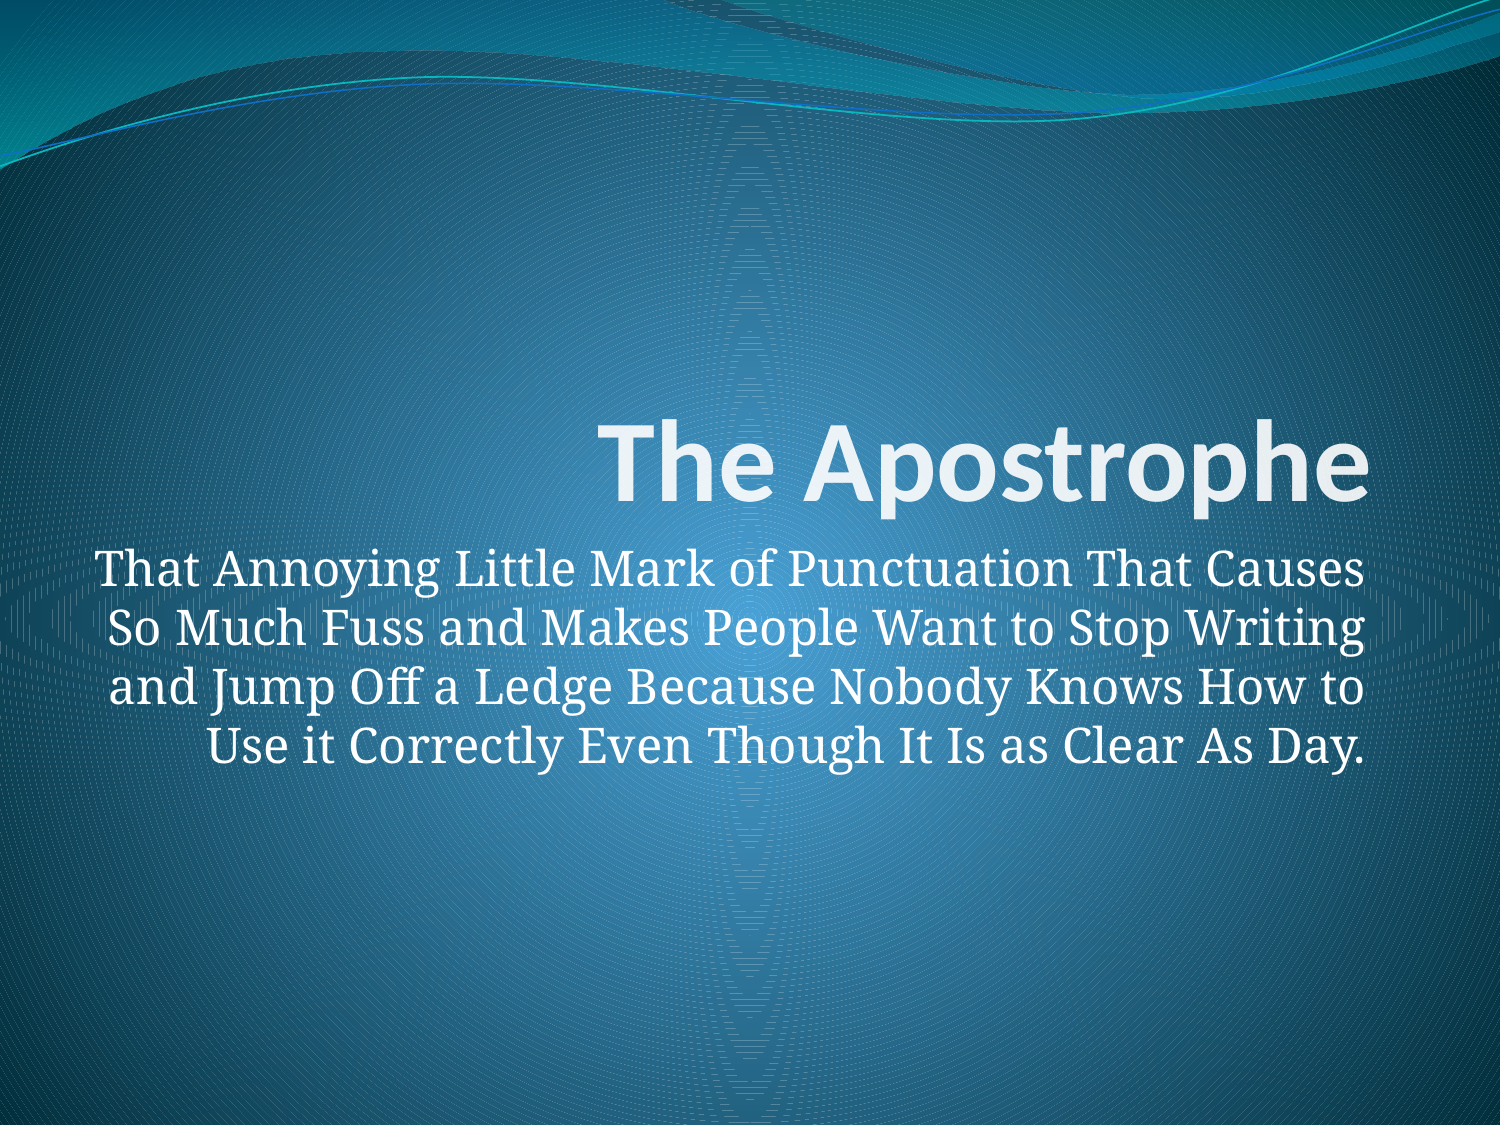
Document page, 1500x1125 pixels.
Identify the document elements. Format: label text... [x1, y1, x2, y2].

subtitle That Annoying Little Mark of Punctuation That Causes So Much Fuss and Makes People Want to Stop Writing and Jump Off a Ledge Because Nobody Knows How to Use it Correctly Even Though It Is as Clear As Day. [87, 529, 1376, 818]
title The Apostrophe [87, 224, 1376, 525]
